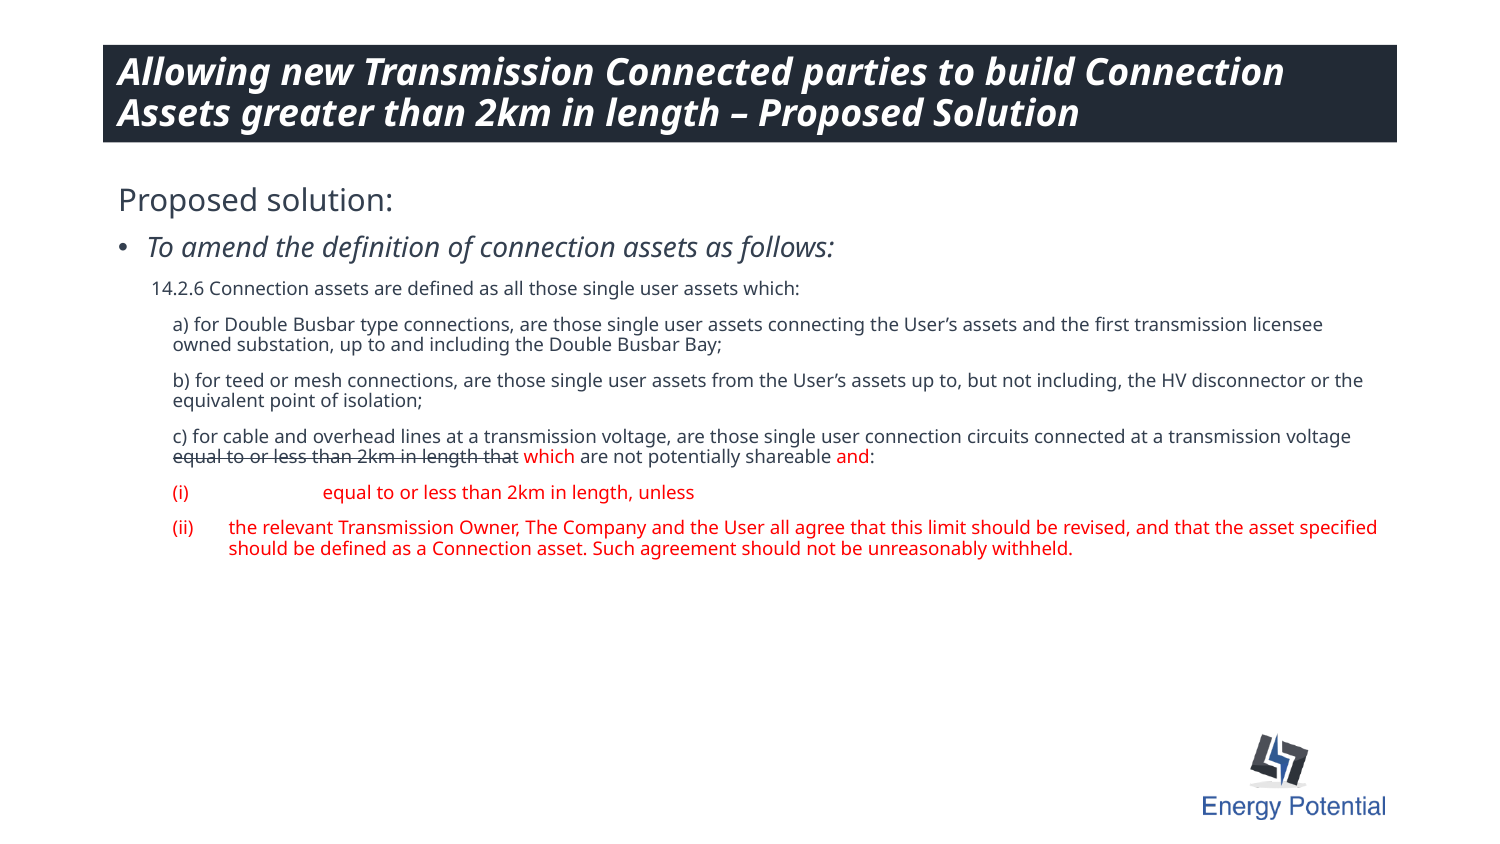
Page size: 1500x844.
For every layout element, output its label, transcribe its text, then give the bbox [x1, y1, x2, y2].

list Proposed solution: To amend the definition of connection assets as follows: 14.2.6 Connection assets are defined as all those single user assets which: a) for Double Busbar type connections, are those single user assets connecting the User’s assets and the first transmission licensee owned substation, up to and including the Double Busbar Bay; b) for teed or mesh connections, are those single user assets from the User’s assets up to, but not including, the HV disconnector or the equivalent point of isolation; c) for cable and overhead lines at a transmission voltage, are those single user connection circuits connected at a transmission voltage equal to or less than 2km in length that which are not potentially shareable and: (i) equal to or less than 2km in length, unless (ii) the relevant Transmission Owner, The Company and the User all agree that this limit should be revised, and that the asset specified should be defined as a Connection asset. Such agreement should not be unreasonably withheld. [103, 176, 1397, 718]
title Allowing new Transmission Connected parties to build Connection Assets greater than 2km in length – Proposed Solution [103, 44, 1397, 143]
picture [1203, 733, 1385, 820]
